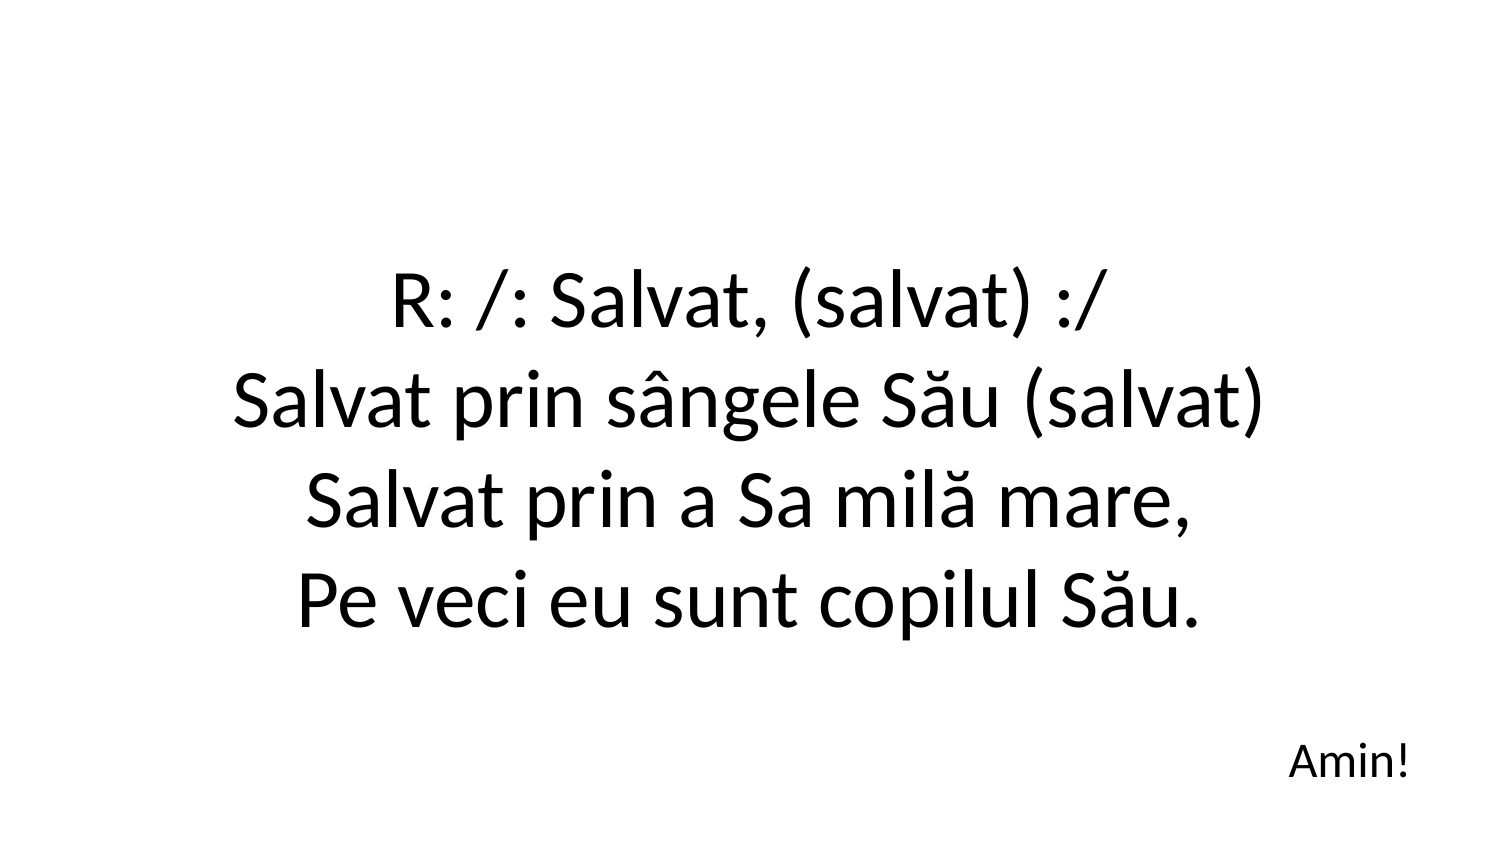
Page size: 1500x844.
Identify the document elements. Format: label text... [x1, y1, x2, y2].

text_box Amin! [1273, 674, 1427, 795]
text_box R: /: Salvat, (salvat) :/ Salvat prin sângele Său (salvat) Salvat prin a Sa milă mare, Pe veci eu sunt copilul Său. [217, 192, 1283, 652]
